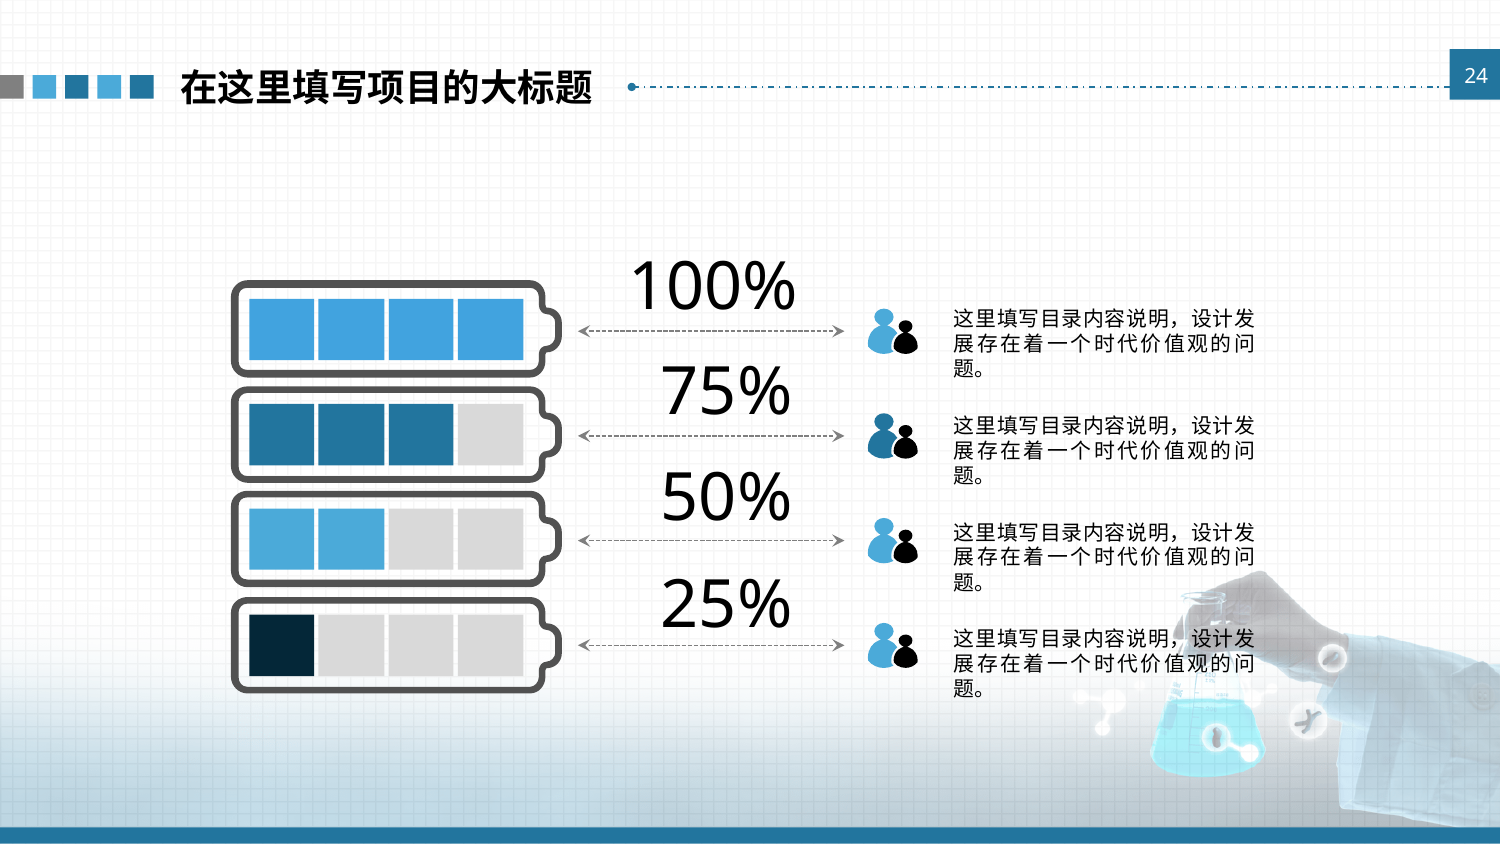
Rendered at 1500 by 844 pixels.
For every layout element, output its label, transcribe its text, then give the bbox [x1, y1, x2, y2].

text_box [249, 508, 315, 570]
text_box [249, 614, 315, 677]
text_box [457, 403, 524, 466]
text_box [1449, 95, 1500, 101]
text_box [230, 280, 562, 378]
text_box 这里填写目录内容说明，设计发展存在着一个时代价值观的问题。 [939, 618, 1270, 709]
text_box 这里填写目录内容说明，设计发展存在着一个时代价值观的问题。 [939, 404, 1270, 495]
text_box [64, 74, 89, 100]
text_box 这里填写目录内容说明，设计发展存在着一个时代价值观的问题。 [939, 298, 1270, 389]
text_box [318, 614, 385, 677]
text_box [32, 74, 57, 100]
text_box [96, 74, 122, 100]
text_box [867, 622, 918, 669]
text_box 24 [1449, 54, 1500, 95]
text_box 100% [613, 290, 825, 330]
text_box [1449, 48, 1500, 54]
text_box 50% [646, 501, 857, 542]
text_box [388, 614, 454, 677]
text_box [457, 298, 524, 361]
text_box [230, 386, 562, 483]
text_box 25% [646, 608, 857, 648]
text_box [388, 298, 454, 361]
text_box [388, 403, 454, 466]
picture [0, 0, 1500, 827]
text_box [318, 403, 385, 466]
text_box [249, 298, 315, 361]
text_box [867, 517, 918, 564]
text_box [230, 597, 562, 694]
text_box [129, 74, 154, 100]
text_box [230, 490, 562, 588]
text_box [867, 308, 918, 355]
text_box 75% [646, 395, 857, 436]
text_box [867, 413, 918, 459]
text_box [388, 508, 454, 570]
text_box [318, 508, 385, 570]
text_box [249, 403, 315, 466]
text_box 这里填写目录内容说明，设计发展存在着一个时代价值观的问题。 [939, 511, 1270, 602]
text_box 在这里填写项目的大标题 [165, 56, 615, 117]
text_box [457, 614, 524, 677]
text_box [318, 298, 385, 361]
text_box [457, 508, 524, 570]
text_box [0, 74, 25, 100]
